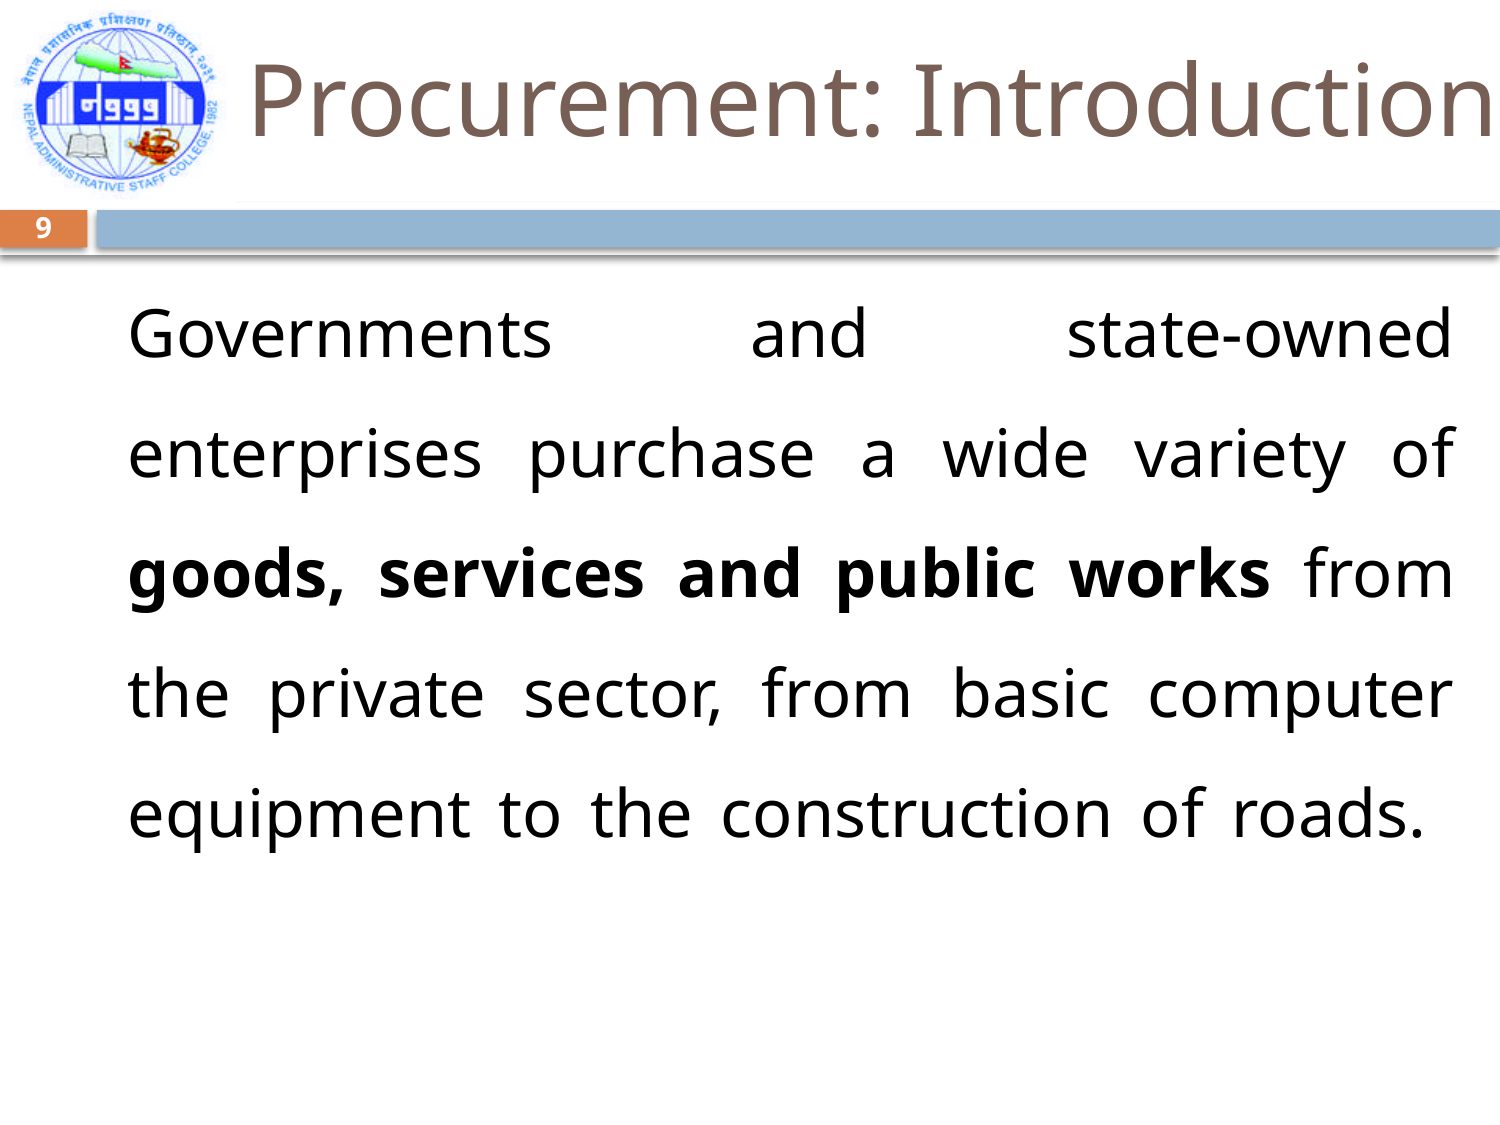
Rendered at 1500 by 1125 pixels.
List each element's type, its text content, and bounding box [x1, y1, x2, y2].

text_box Procurement: Introduction [231, 28, 1500, 164]
picture [1, 0, 236, 208]
title Governments and state-owned enterprises purchase a wide variety of goods, services and public works from the private sector, from basic computer equipment to the construction of roads. [113, 536, 1471, 861]
slide_number 9 [0, 208, 88, 249]
